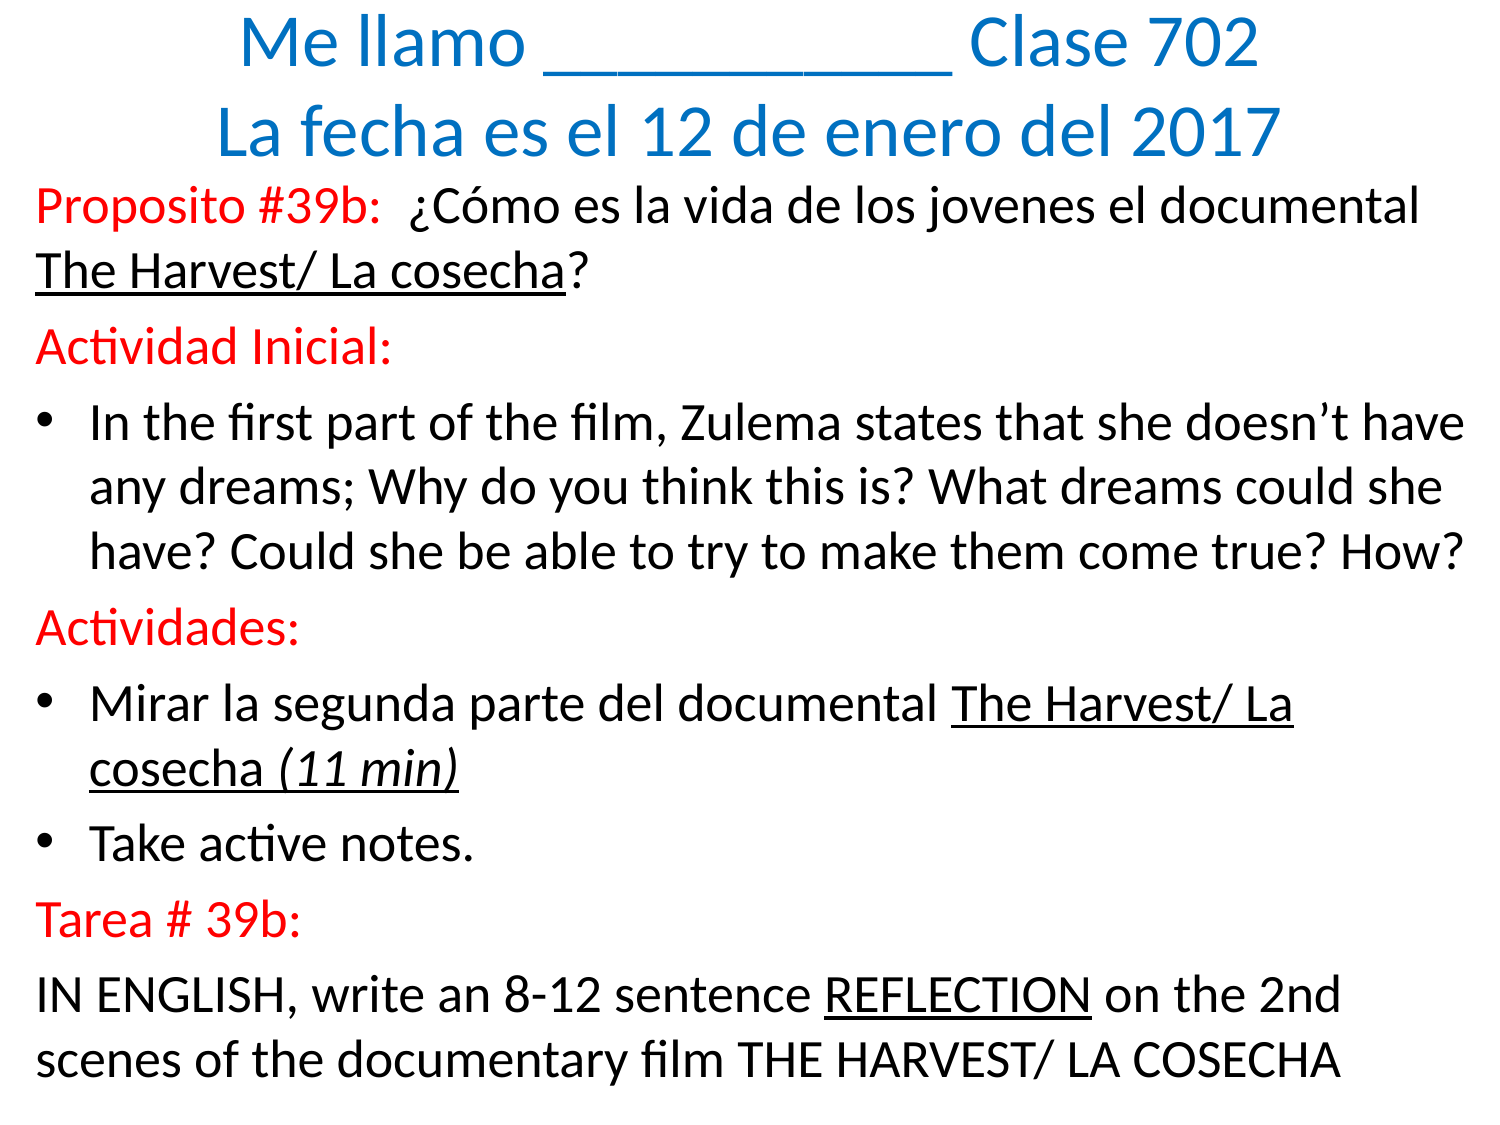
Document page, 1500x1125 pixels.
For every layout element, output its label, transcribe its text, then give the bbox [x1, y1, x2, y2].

title Me llamo ___________ Clase 702 La fecha es el 12 de enero del 2017 [75, 0, 1425, 162]
list Proposito #39b: ¿Cómo es la vida de los jovenes el documental The Harvest/ La cosecha? Actividad Inicial: In the first part of the film, Zulema states that she doesn’t have any dreams; Why do you think this is? What dreams could she have? Could she be able to try to make them come true? How? Actividades: Mirar la segunda parte del documental The Harvest/ La cosecha (11 min) Take active notes. Tarea # 39b: IN ENGLISH, write an 8-12 sentence REFLECTION on the 2nd scenes of the documentary film THE HARVEST/ LA COSECHA [20, 162, 1496, 1125]
